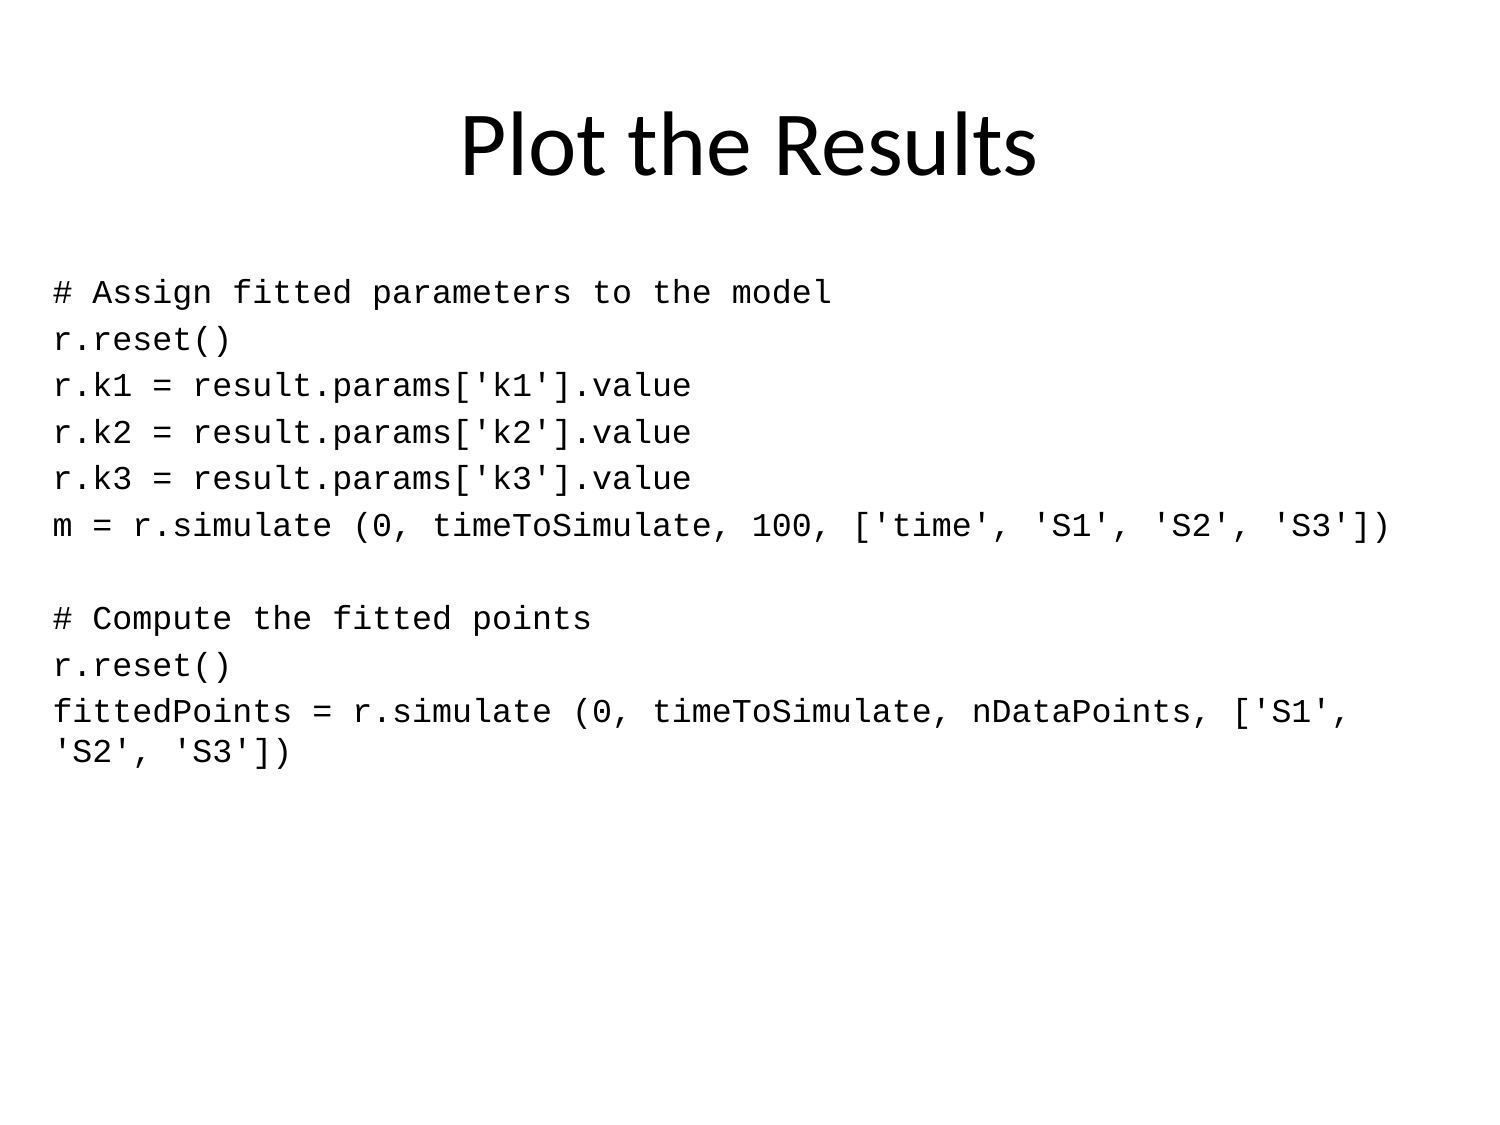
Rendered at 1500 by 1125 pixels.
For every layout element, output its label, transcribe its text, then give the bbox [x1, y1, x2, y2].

title Plot the Results [75, 45, 1425, 233]
list # Assign fitted parameters to the model r.reset() r.k1 = result.params['k1'].value r.k2 = result.params['k2'].value r.k3 = result.params['k3'].value m = r.simulate (0, timeToSimulate, 100, ['time', 'S1', 'S2', 'S3']) # Compute the fitted points r.reset() fittedPoints = r.simulate (0, timeToSimulate, nDataPoints, ['S1', 'S2', 'S3']) [37, 262, 1463, 1005]
